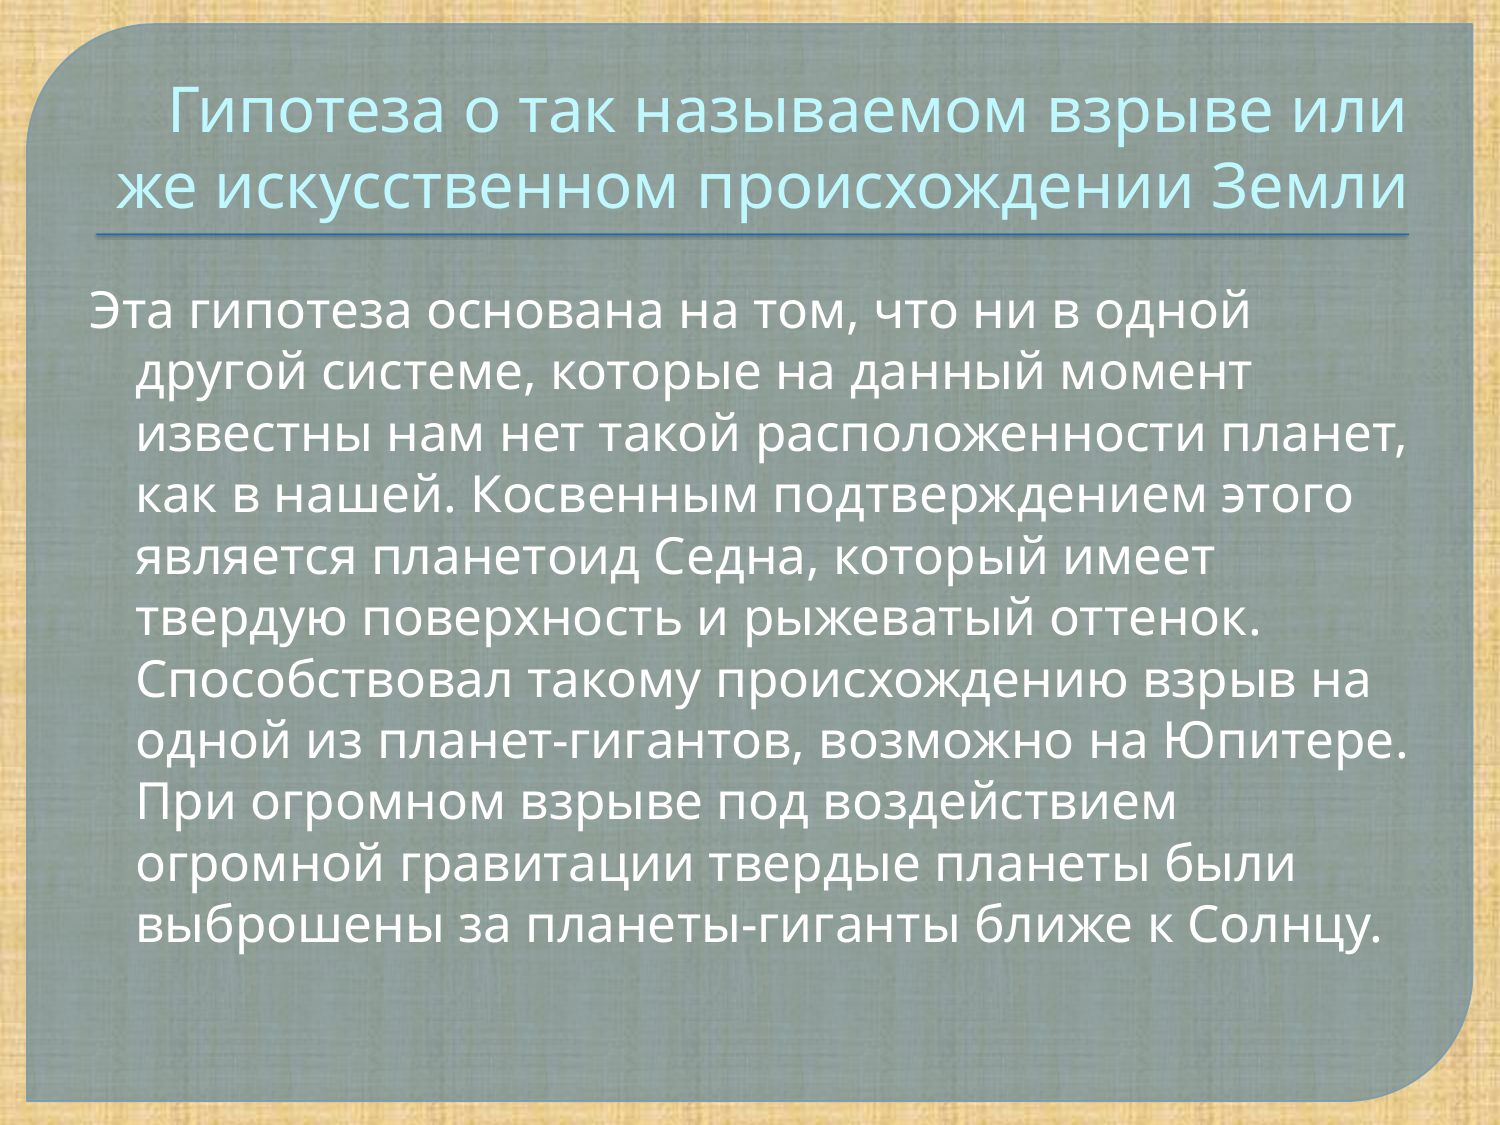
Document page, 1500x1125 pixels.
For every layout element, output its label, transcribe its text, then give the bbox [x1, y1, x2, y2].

title Гипотеза о так называемом взрыве или же искусственном происхождении Земли [75, 41, 1425, 230]
list Эта гипотеза основана на том, что ни в одной другой системе, которые на данный момент известны нам нет такой расположенности планет, как в нашей. Косвенным подтверждением этого является планетоид Седна, который имеет твердую поверхность и рыжеватый оттенок. Способствовал такому происхождению взрыв на одной из планет-гигантов, возможно на Юпитере. При огромном взрыве под воздействием огромной гравитации твердые планеты были выброшены за планеты-гиганты ближе к Солнцу. [75, 270, 1425, 1013]
picture [0, 0, 1500, 1125]
